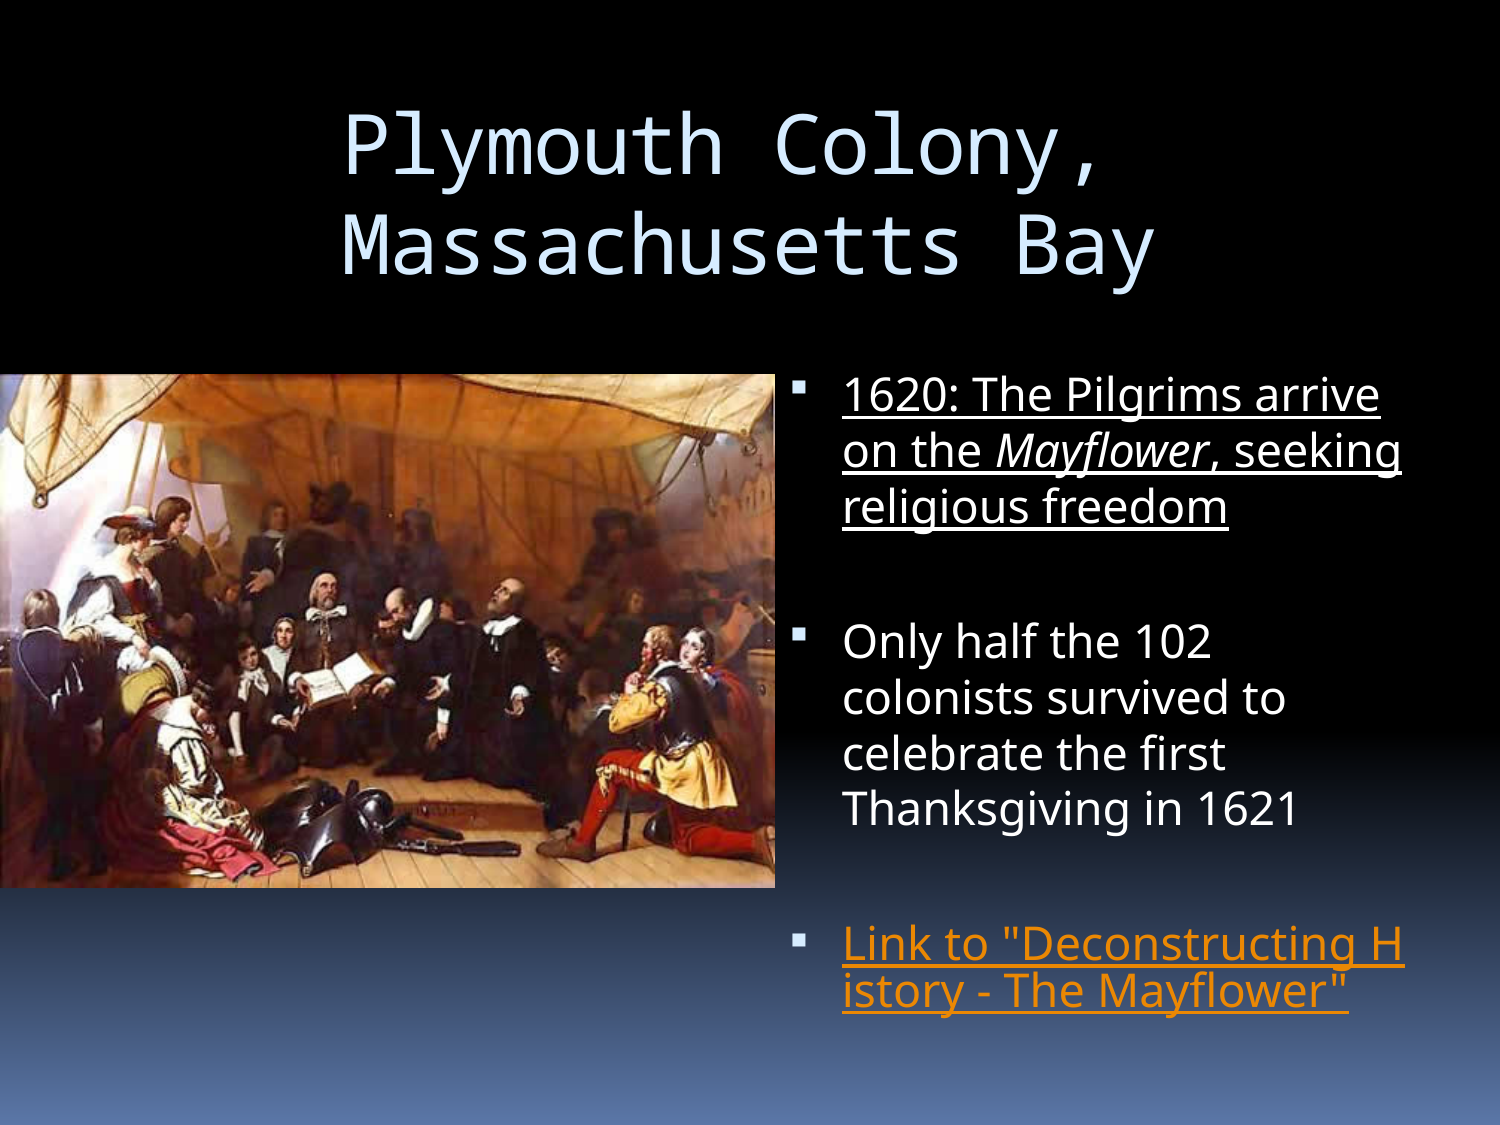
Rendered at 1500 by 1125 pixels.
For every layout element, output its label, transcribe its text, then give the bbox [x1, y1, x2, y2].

title Plymouth Colony, Massachusetts Bay [75, 83, 1425, 234]
list 1620: The Pilgrims arrive on the Mayflower, seeking religious freedom Only half the 102 colonists survived to celebrate the first Thanksgiving in 1621 Link to "Deconstructing History - The Mayflower" [763, 290, 1427, 1033]
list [0, 374, 776, 888]
